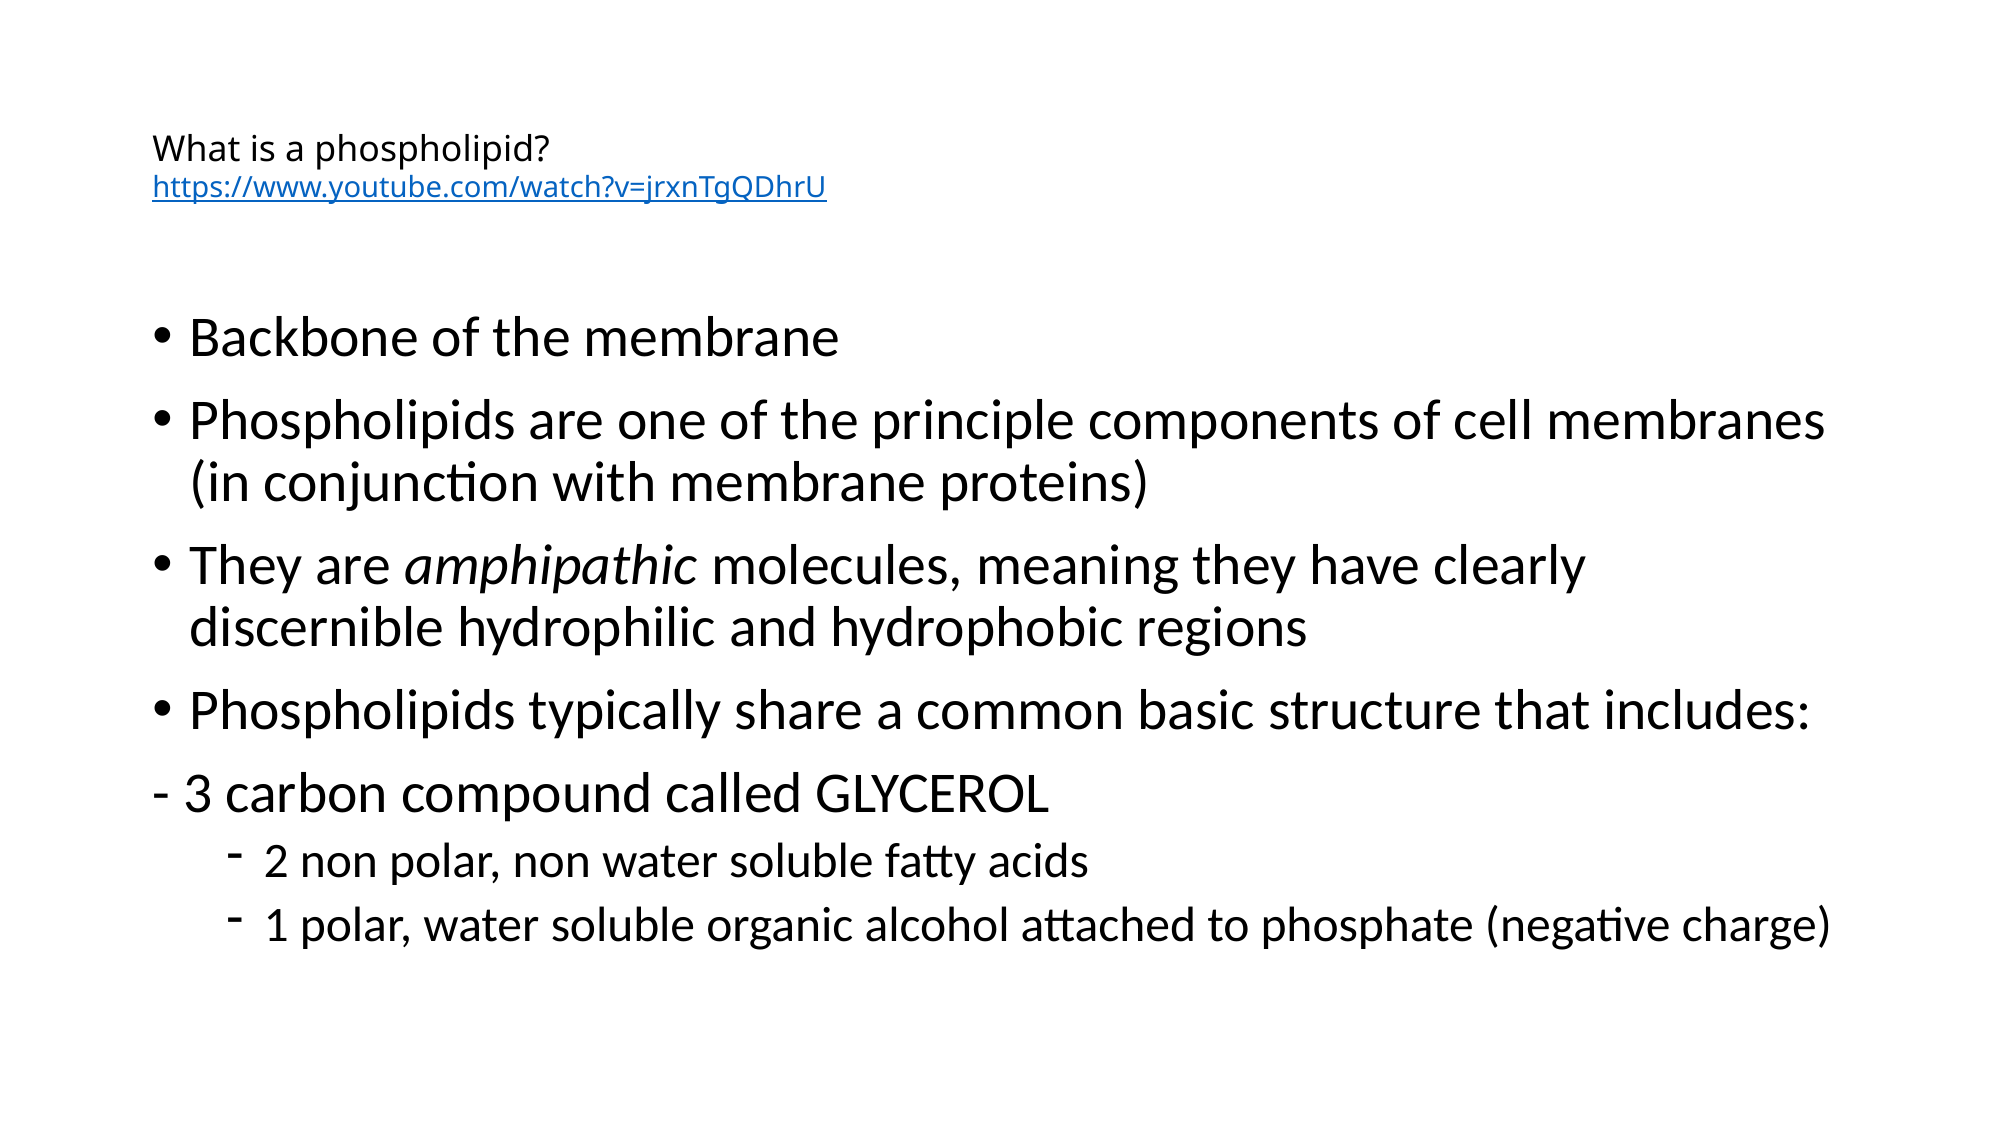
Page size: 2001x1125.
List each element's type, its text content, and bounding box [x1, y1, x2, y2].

title What is a phospholipid? https://www.youtube.com/watch?v=jrxnTgQDhrU [137, 123, 1863, 280]
list Backbone of the membrane Phospholipids are one of the principle components of cell membranes (in conjunction with membrane proteins) They are amphipathic molecules, meaning they have clearly discernible hydrophilic and hydrophobic regions Phospholipids typically share a common basic structure that includes: - 3 carbon compound called GLYCEROL 2 non polar, non water soluble fatty acids 1 polar, water soluble organic alcohol attached to phosphate (negative charge) [137, 299, 1863, 1014]
